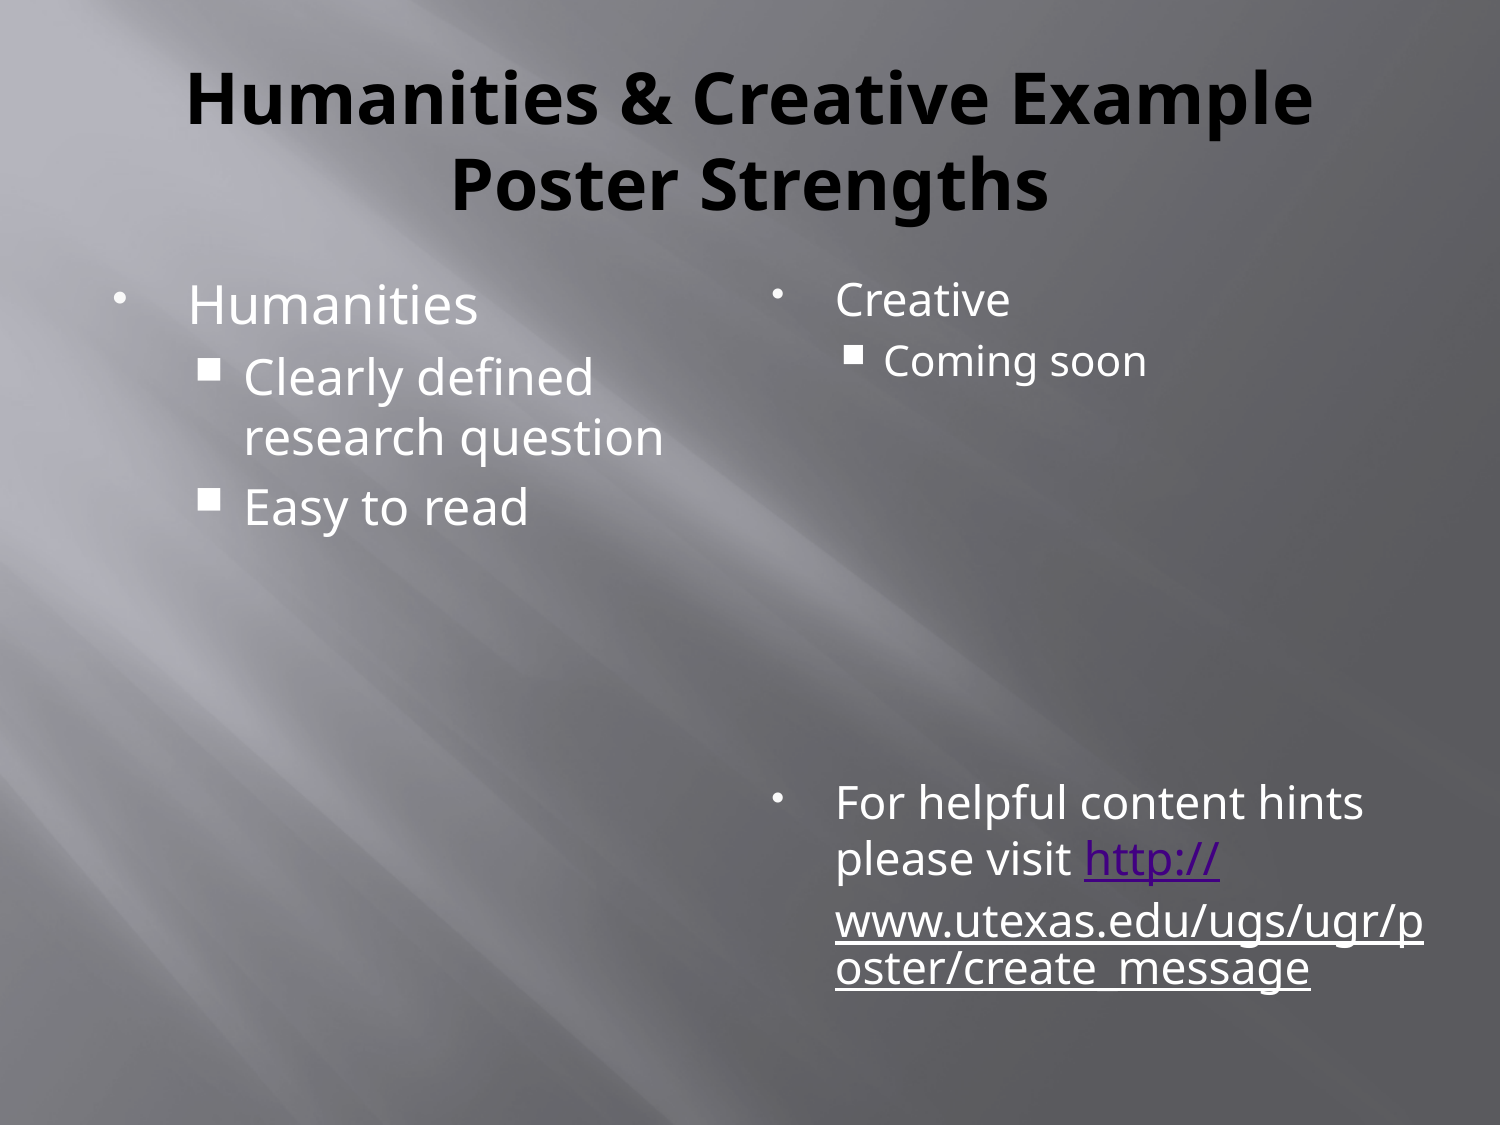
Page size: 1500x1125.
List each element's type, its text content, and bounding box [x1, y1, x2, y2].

list Creative Coming soon For helpful content hints please visit http://www.utexas.edu/ugs/ugr/poster/create_message [737, 262, 1463, 1025]
list Humanities Clearly defined research question Easy to read [75, 262, 737, 1005]
title Humanities & Creative Example Poster Strengths [75, 45, 1425, 233]
